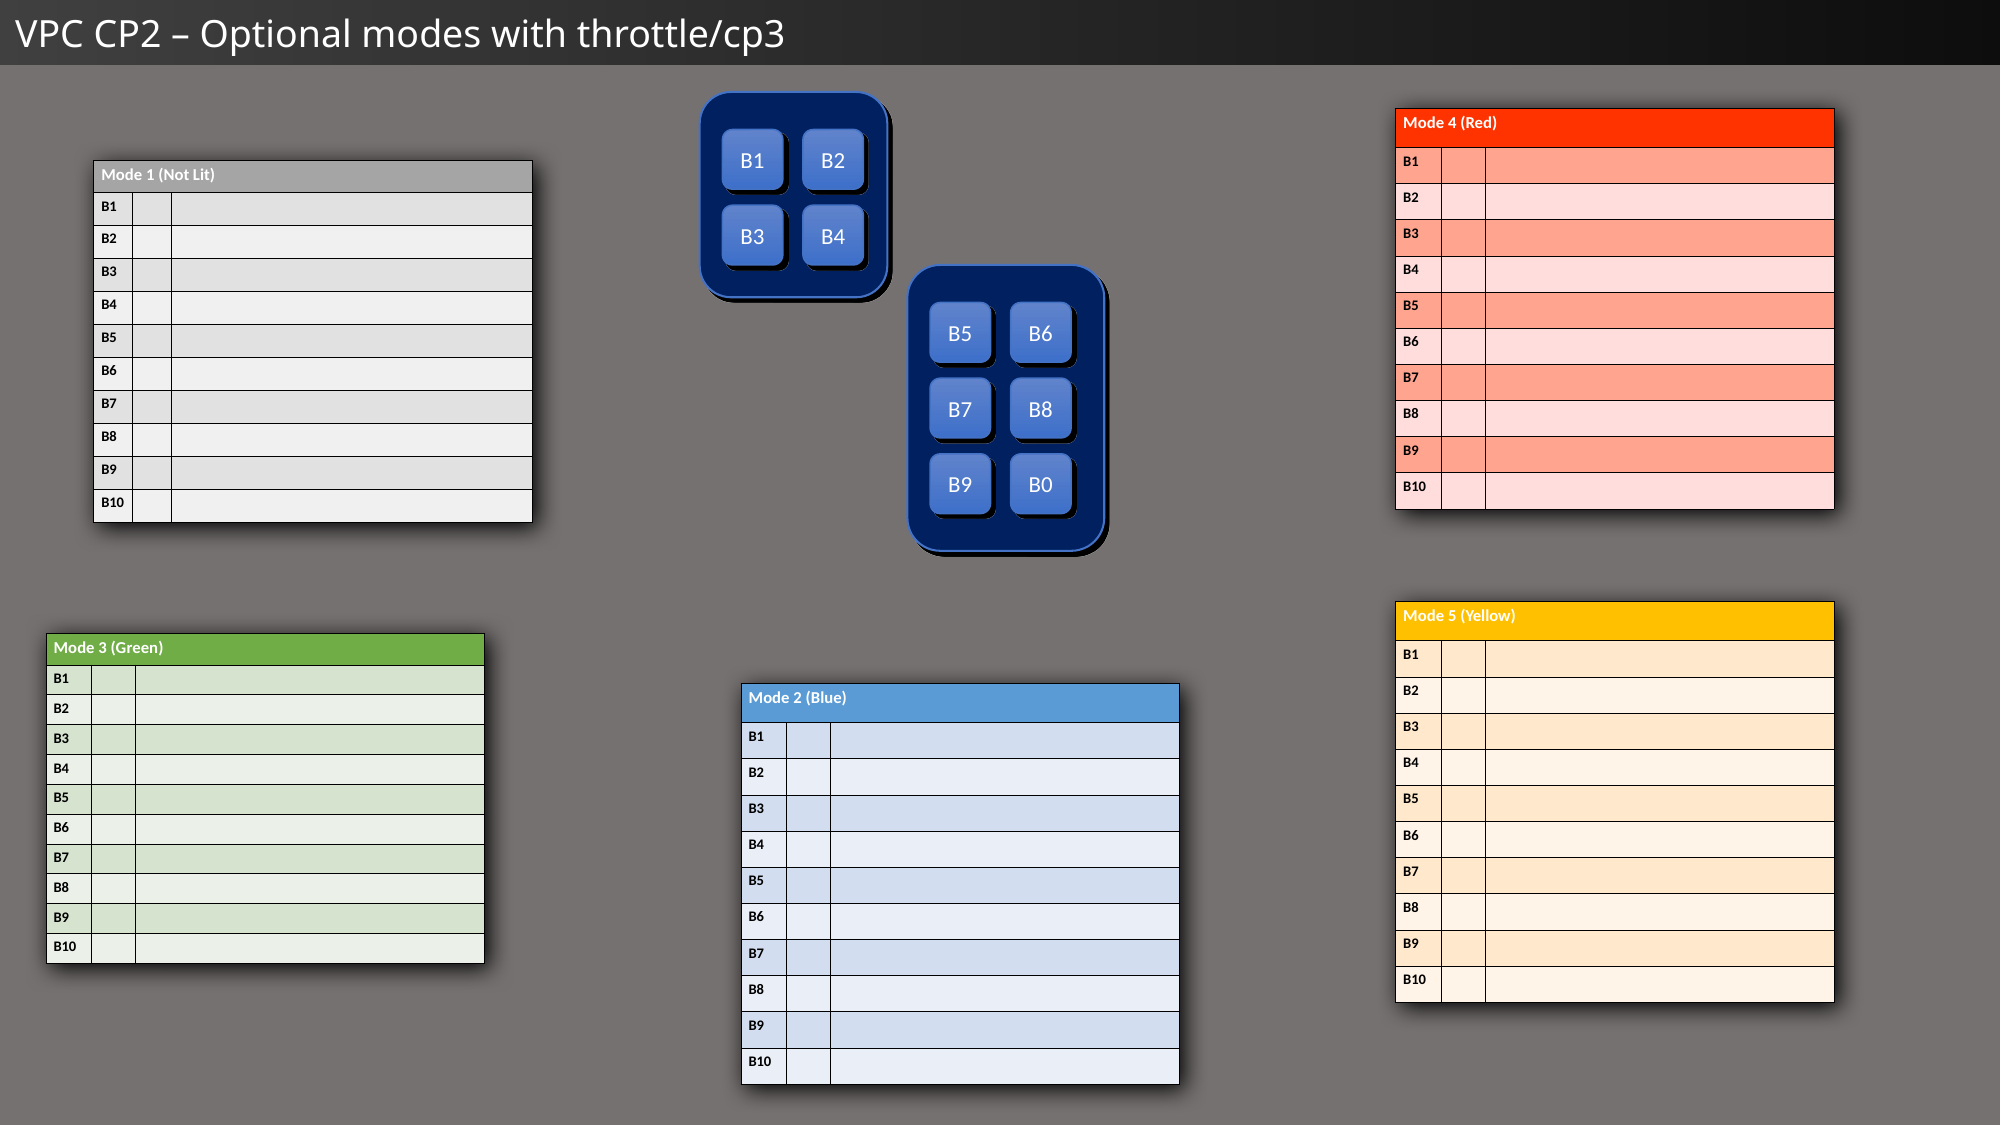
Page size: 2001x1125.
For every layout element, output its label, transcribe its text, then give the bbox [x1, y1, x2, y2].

table_cell B7 [1396, 858, 1441, 893]
table_cell B4 [47, 755, 91, 784]
table_cell B3 [1396, 220, 1441, 256]
table_cell B5 [94, 325, 132, 357]
table_cell [136, 755, 484, 784]
table_cell [92, 845, 135, 873]
table_cell [92, 785, 135, 814]
table_cell [787, 904, 830, 939]
table_cell [133, 226, 171, 258]
table_cell B2 [47, 695, 91, 724]
table_cell [831, 976, 1179, 1011]
table_cell [1486, 437, 1834, 472]
table_header Mode 4 (Red) [1396, 109, 1834, 147]
table_cell [92, 815, 135, 844]
table_cell [92, 755, 135, 784]
table_cell B9 [1396, 931, 1441, 966]
table_cell [1486, 148, 1834, 183]
table_cell B4 [742, 832, 786, 867]
table_cell [133, 259, 171, 291]
table_cell [831, 723, 1179, 758]
table_cell B9 [47, 904, 91, 933]
title VPC CP2 – Optional modes with throttle/cp3 [0, 0, 2000, 66]
table_cell B2 [742, 759, 786, 795]
table_cell B8 [1396, 894, 1441, 930]
table_cell [1486, 931, 1834, 966]
table_cell [1486, 822, 1834, 857]
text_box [699, 91, 888, 298]
table_cell B5 [1396, 293, 1441, 328]
table_cell [92, 695, 135, 724]
table_cell [1486, 220, 1834, 256]
table_cell [1442, 894, 1485, 930]
table_cell B1 [47, 666, 91, 694]
table_cell [1442, 678, 1485, 713]
table_cell B3 [742, 796, 786, 831]
table_cell [831, 796, 1179, 831]
table_cell [172, 424, 532, 456]
table_cell B10 [47, 934, 91, 963]
table_cell B4 [94, 292, 132, 324]
table_cell [172, 325, 532, 357]
table_cell [1442, 329, 1485, 364]
table_cell [136, 874, 484, 903]
table_cell B10 [94, 490, 132, 522]
table_cell [787, 1049, 830, 1084]
table_cell [1486, 678, 1834, 713]
table_cell [172, 292, 532, 324]
table_cell [92, 666, 135, 694]
table_cell B6 [47, 815, 91, 844]
table_cell [1442, 184, 1485, 219]
table_cell [136, 785, 484, 814]
table_cell [831, 1049, 1179, 1084]
table_cell B4 [1396, 750, 1441, 785]
table_cell [787, 940, 830, 975]
table_cell B3 [1396, 714, 1441, 749]
table_cell [1442, 257, 1485, 292]
table_cell [787, 796, 830, 831]
table_cell [136, 695, 484, 724]
table_cell B8 [1396, 401, 1441, 436]
table_cell [172, 391, 532, 423]
table_cell [1442, 437, 1485, 472]
table_cell [133, 358, 171, 390]
table_cell B8 [742, 976, 786, 1011]
table_cell [1442, 858, 1485, 893]
table_cell [1442, 401, 1485, 436]
table_cell [1486, 894, 1834, 930]
table_cell [136, 934, 484, 963]
table_cell [1486, 786, 1834, 821]
table_cell [1442, 641, 1485, 677]
table_cell [136, 815, 484, 844]
table_cell B5 [47, 785, 91, 814]
table_header Mode 5 (Yellow) [1396, 602, 1834, 640]
table_cell [1486, 473, 1834, 509]
table_cell [172, 193, 532, 225]
table_cell [172, 358, 532, 390]
table_cell B8 [47, 874, 91, 903]
table_cell B6 [1396, 822, 1441, 857]
table_cell B4 [1396, 257, 1441, 292]
table_cell B5 [1396, 786, 1441, 821]
table_cell B9 [94, 457, 132, 489]
table_cell [1442, 931, 1485, 966]
table_cell B1 [742, 723, 786, 758]
table_cell [1442, 365, 1485, 400]
table_cell [133, 193, 171, 225]
table_cell [1486, 365, 1834, 400]
table_cell [787, 759, 830, 795]
table_cell [1486, 329, 1834, 364]
table_cell B3 [47, 725, 91, 754]
table_cell [1486, 750, 1834, 785]
table_cell B6 [94, 358, 132, 390]
table_cell B1 [1396, 641, 1441, 677]
table_cell [1486, 641, 1834, 677]
table_cell B2 [94, 226, 132, 258]
table_cell [172, 457, 532, 489]
table_cell B1 [1396, 148, 1441, 183]
table_cell [787, 832, 830, 867]
table_header Mode 2 (Blue) [742, 684, 1179, 722]
table_cell [92, 934, 135, 963]
table_cell [787, 723, 830, 758]
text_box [907, 264, 1105, 551]
table_cell [1486, 858, 1834, 893]
table_cell B5 [742, 868, 786, 903]
table_header Mode 3 (Green) [47, 634, 484, 665]
table_cell [831, 868, 1179, 903]
table_cell B7 [1396, 365, 1441, 400]
table_cell [831, 940, 1179, 975]
table_cell [1486, 257, 1834, 292]
table_cell [1486, 184, 1834, 219]
table_cell B1 [94, 193, 132, 225]
table_cell [1442, 148, 1485, 183]
table_cell [1486, 714, 1834, 749]
table_cell [1442, 822, 1485, 857]
table_cell [787, 868, 830, 903]
table_cell [1486, 967, 1834, 1002]
table_cell [133, 325, 171, 357]
table_cell [1442, 750, 1485, 785]
table_cell [172, 259, 532, 291]
table_cell [1442, 786, 1485, 821]
table_cell [92, 874, 135, 903]
table_cell B7 [742, 940, 786, 975]
table_cell [1442, 714, 1485, 749]
table_cell B2 [1396, 184, 1441, 219]
table_cell [787, 976, 830, 1011]
table_cell [172, 490, 532, 522]
table_cell [1486, 401, 1834, 436]
table_cell [1442, 473, 1485, 509]
table_cell [831, 1012, 1179, 1048]
table_cell [787, 1012, 830, 1048]
table_cell [133, 391, 171, 423]
table_cell B8 [94, 424, 132, 456]
table_cell B9 [1396, 437, 1441, 472]
table_cell B10 [1396, 967, 1441, 1002]
table_cell B9 [742, 1012, 786, 1048]
table_cell [136, 904, 484, 933]
table_cell [1442, 220, 1485, 256]
table_cell B6 [1396, 329, 1441, 364]
table_cell B7 [47, 845, 91, 873]
table_cell [831, 759, 1179, 795]
table_cell B7 [94, 391, 132, 423]
table_cell [172, 226, 532, 258]
table_cell [831, 832, 1179, 867]
table_cell B3 [94, 259, 132, 291]
table_cell [133, 490, 171, 522]
table_cell [1442, 293, 1485, 328]
table_cell [831, 904, 1179, 939]
table_cell [133, 424, 171, 456]
table_cell [136, 666, 484, 694]
table_cell [92, 904, 135, 933]
table_cell [133, 292, 171, 324]
table_header Mode 1 (Not Lit) [94, 161, 532, 192]
table_cell B10 [742, 1049, 786, 1084]
table_cell [1442, 967, 1485, 1002]
table_cell [136, 725, 484, 754]
table_cell B2 [1396, 678, 1441, 713]
table_cell B6 [742, 904, 786, 939]
table_cell B10 [1396, 473, 1441, 509]
table_cell [1486, 293, 1834, 328]
table_cell [136, 845, 484, 873]
table_cell [92, 725, 135, 754]
table_cell [133, 457, 171, 489]
